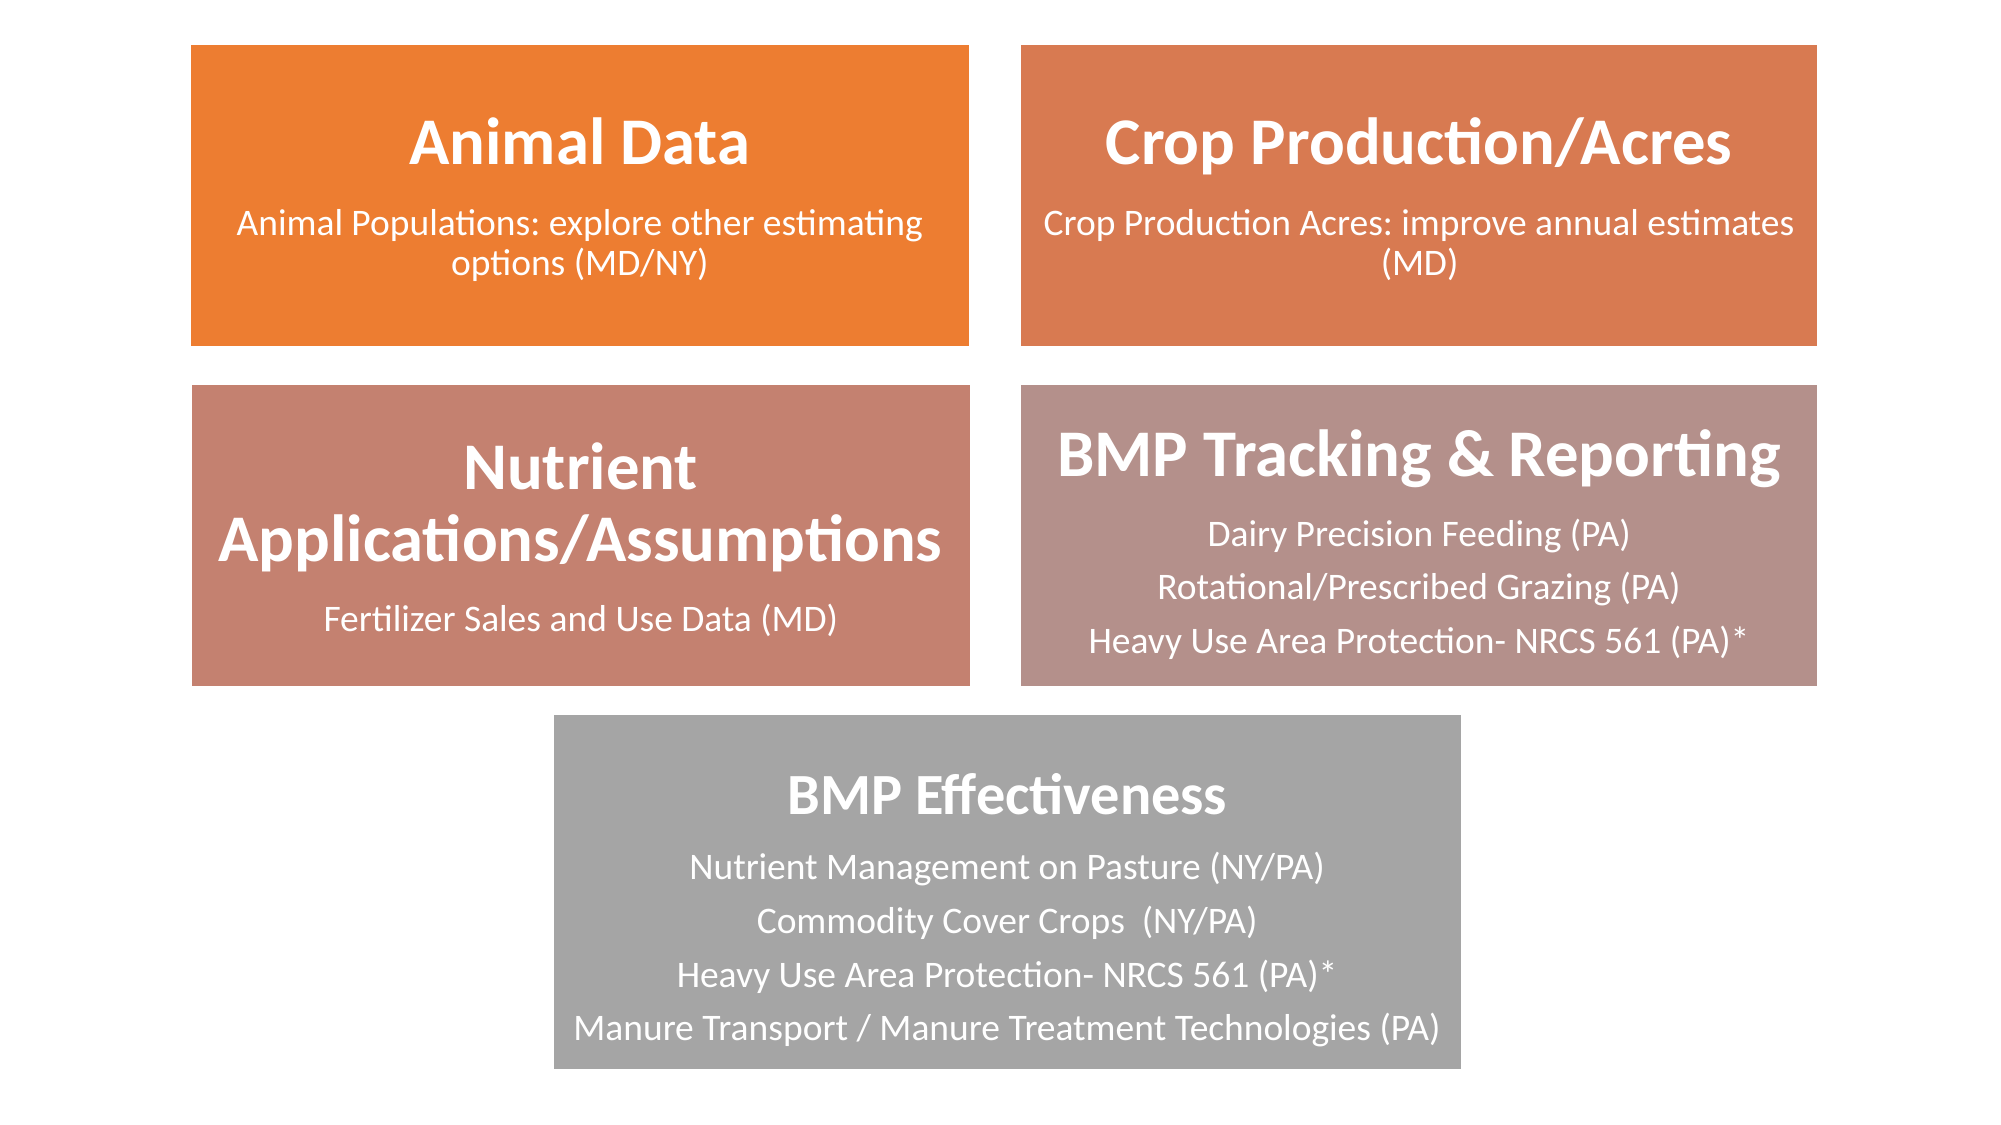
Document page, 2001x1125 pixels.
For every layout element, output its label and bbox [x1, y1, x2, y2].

text_box [109, 43, 1900, 1108]
